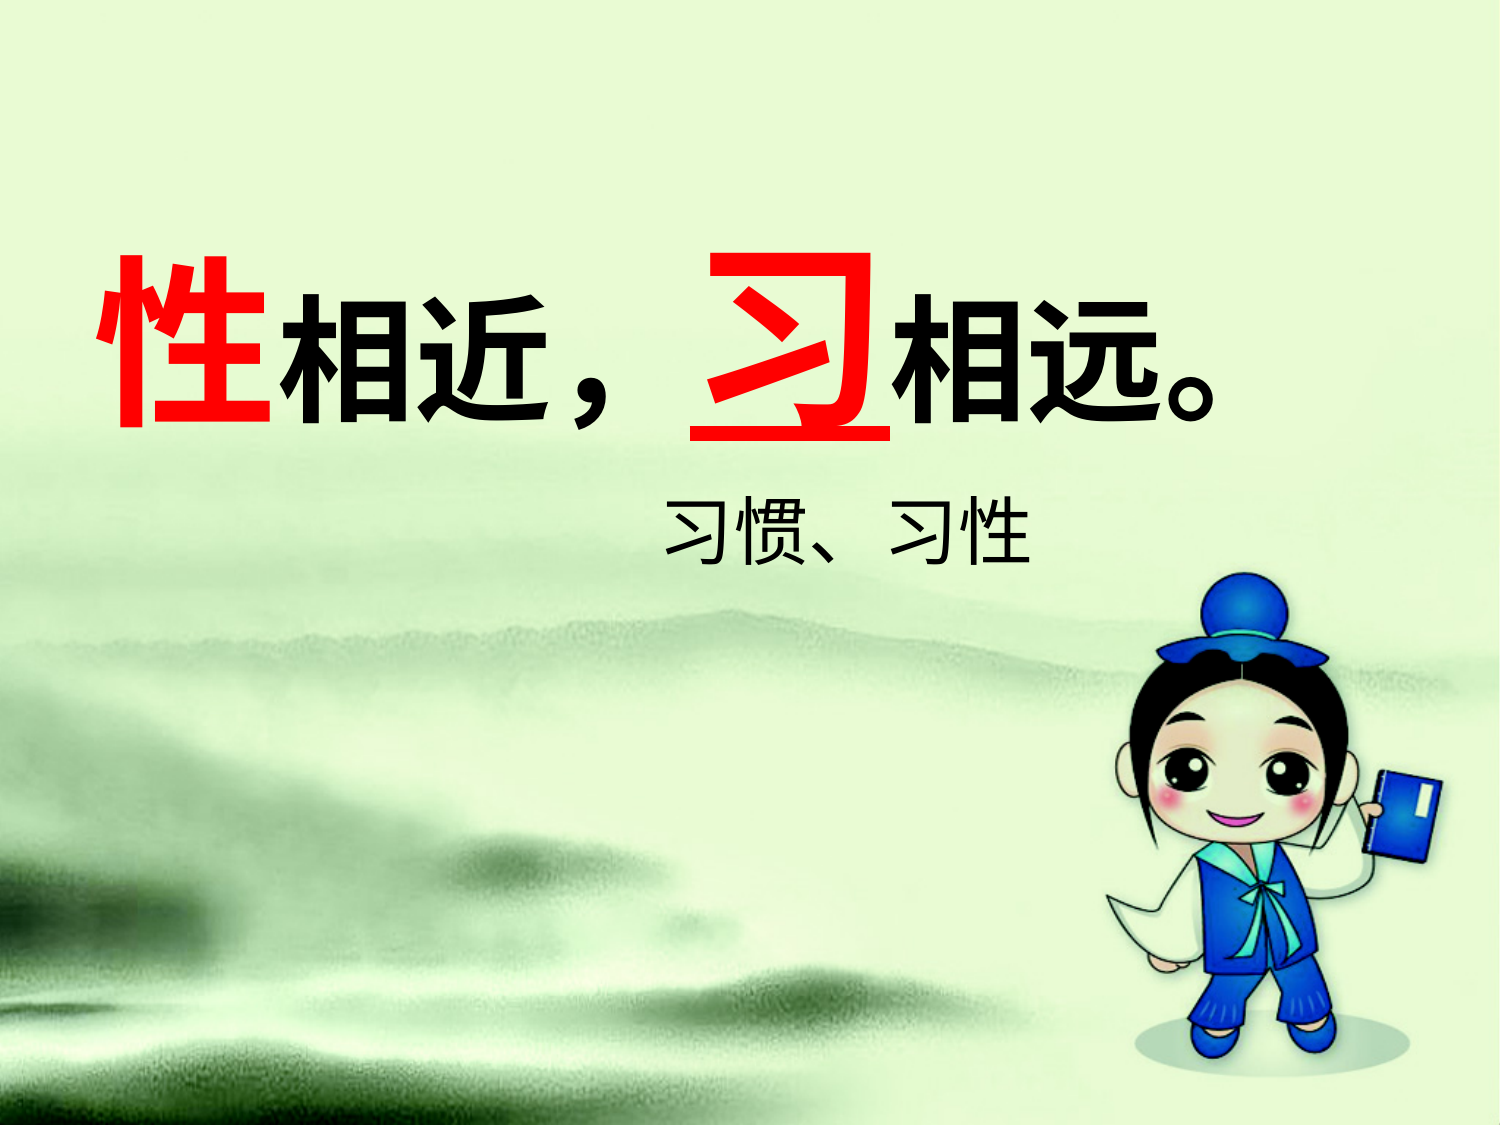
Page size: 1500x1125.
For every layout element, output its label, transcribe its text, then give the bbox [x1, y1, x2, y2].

text_box 性相近，习相远。 [79, 204, 1385, 609]
text_box 习惯、习性 [644, 476, 1058, 582]
picture [0, 0, 1500, 1125]
